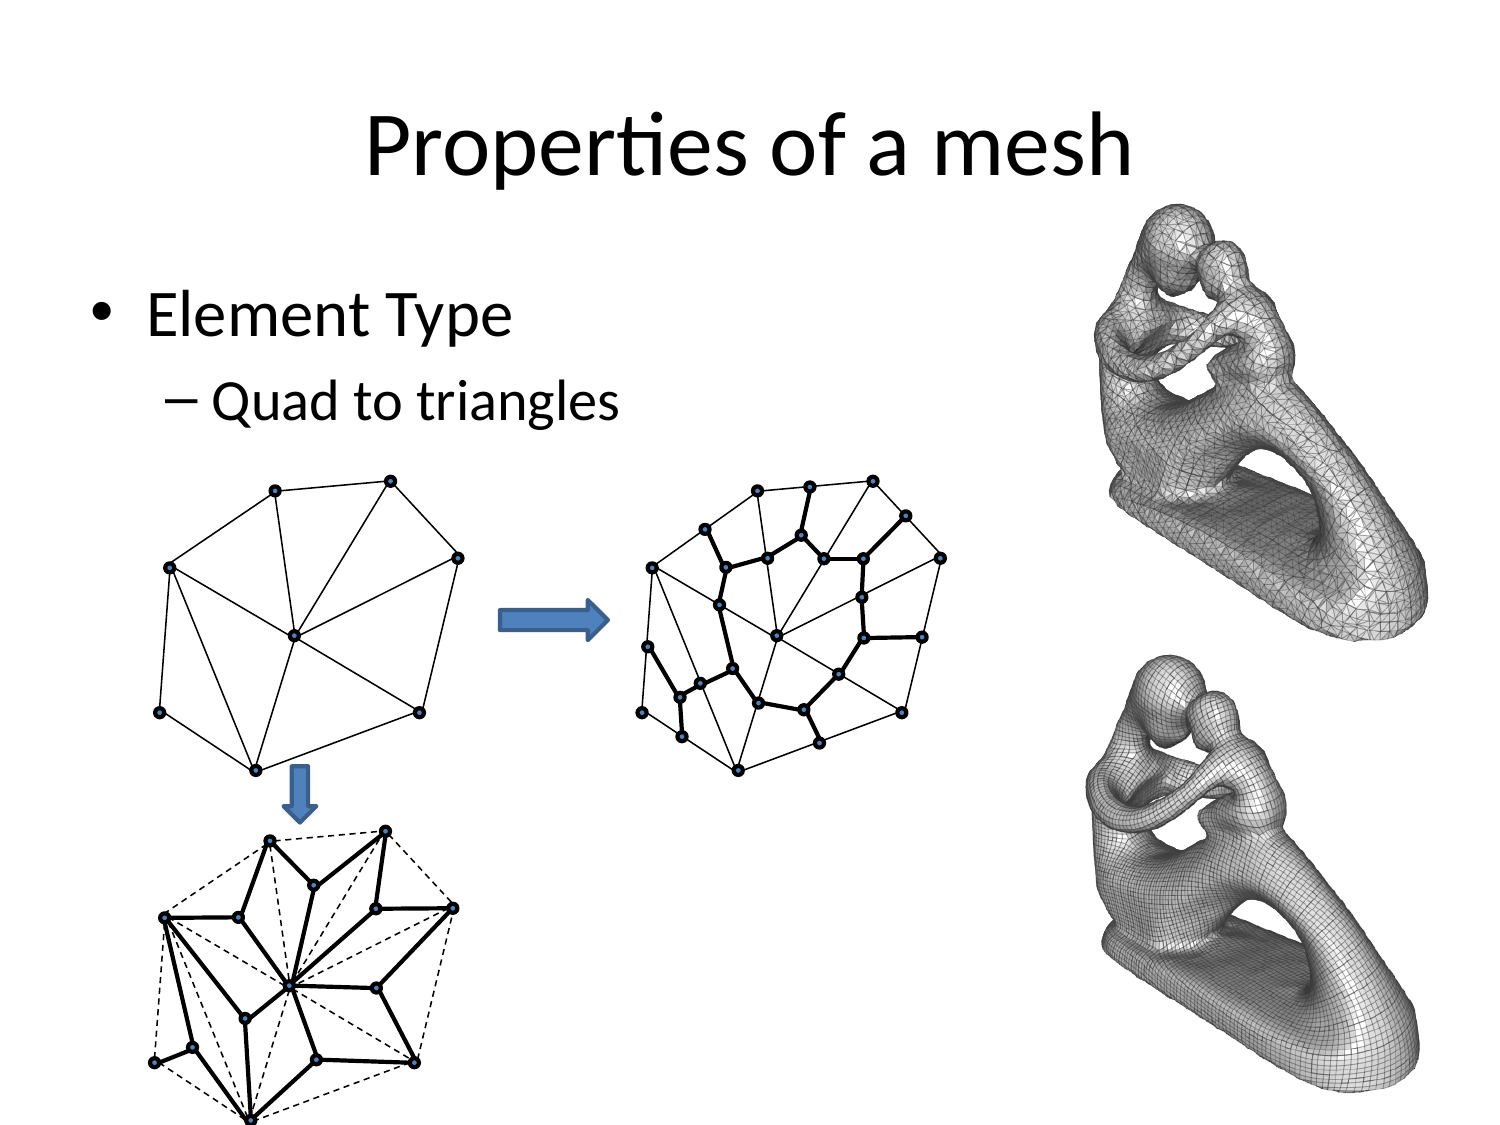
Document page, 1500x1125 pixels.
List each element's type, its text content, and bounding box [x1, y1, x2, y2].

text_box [154, 476, 463, 776]
list Element Type Quad to triangles [75, 262, 1019, 1005]
text_box [497, 598, 611, 643]
title Properties of a mesh [75, 45, 1425, 233]
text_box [149, 826, 458, 1125]
text_box [281, 784, 319, 825]
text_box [637, 476, 946, 776]
picture [1024, 199, 1477, 1101]
